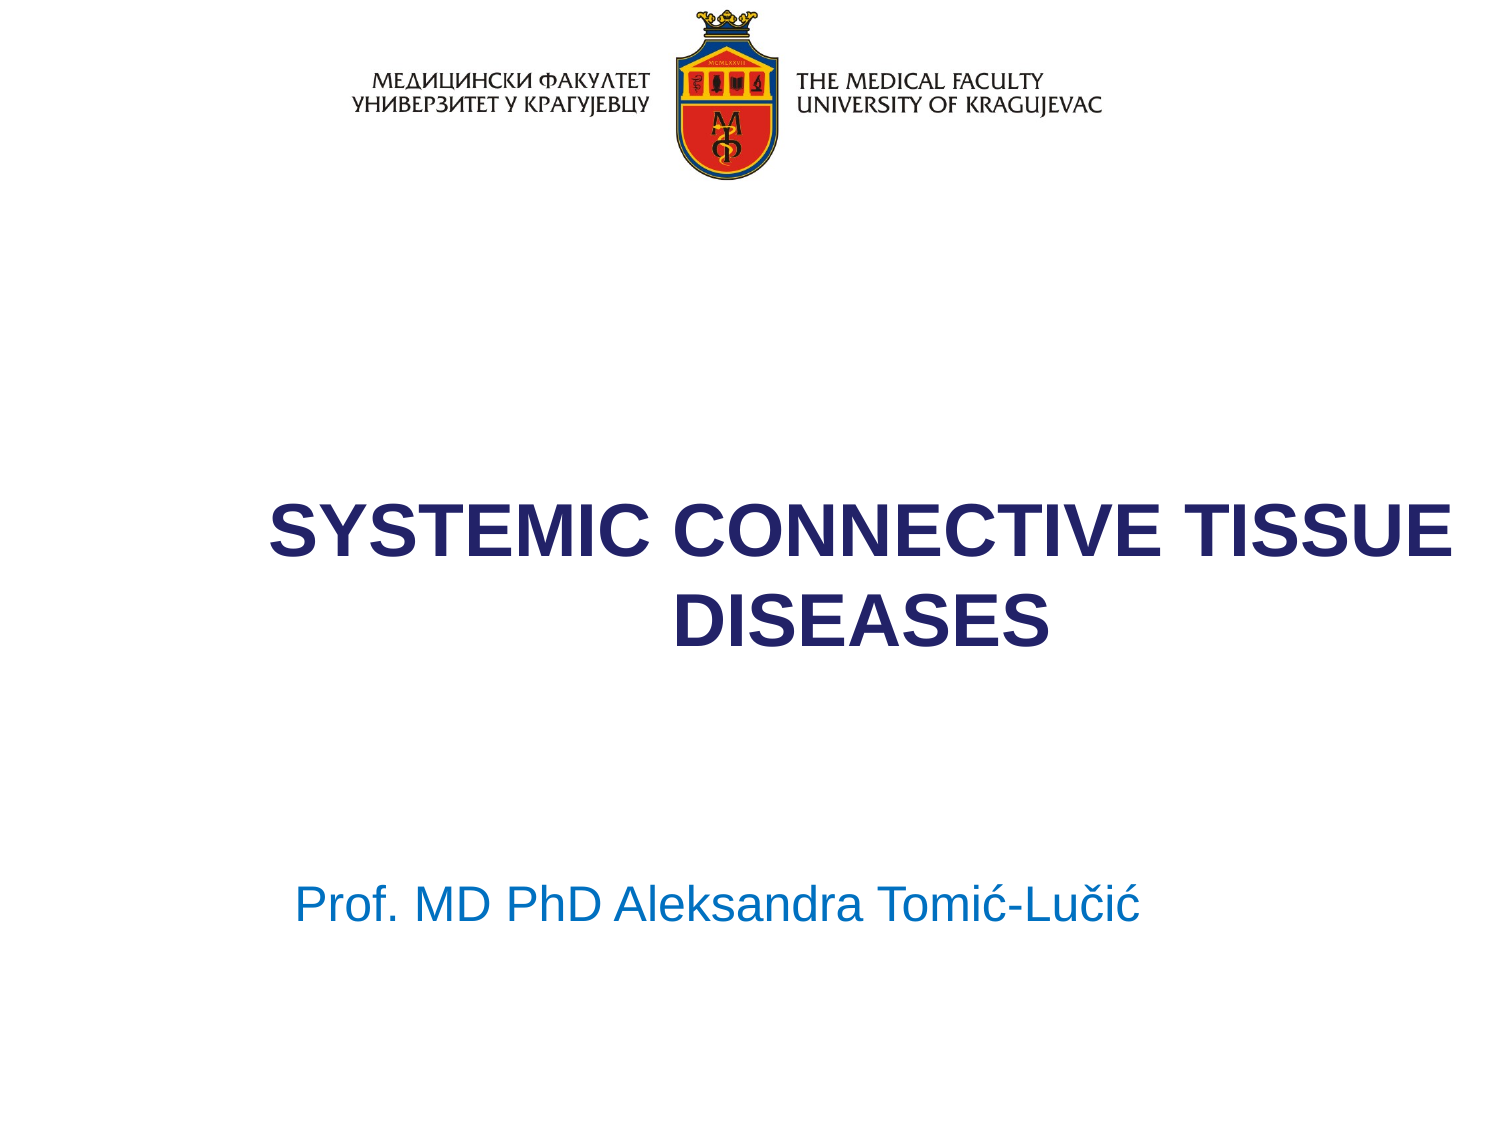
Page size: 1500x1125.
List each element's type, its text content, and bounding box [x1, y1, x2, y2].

text_box Prof. MD PhD Aleksandra Tomić-Lučić [0, 704, 1435, 1099]
picture [328, 0, 1125, 191]
text_box SYSTEMIC CONNECTIVE TISSUE DISEASES [224, 274, 1500, 669]
